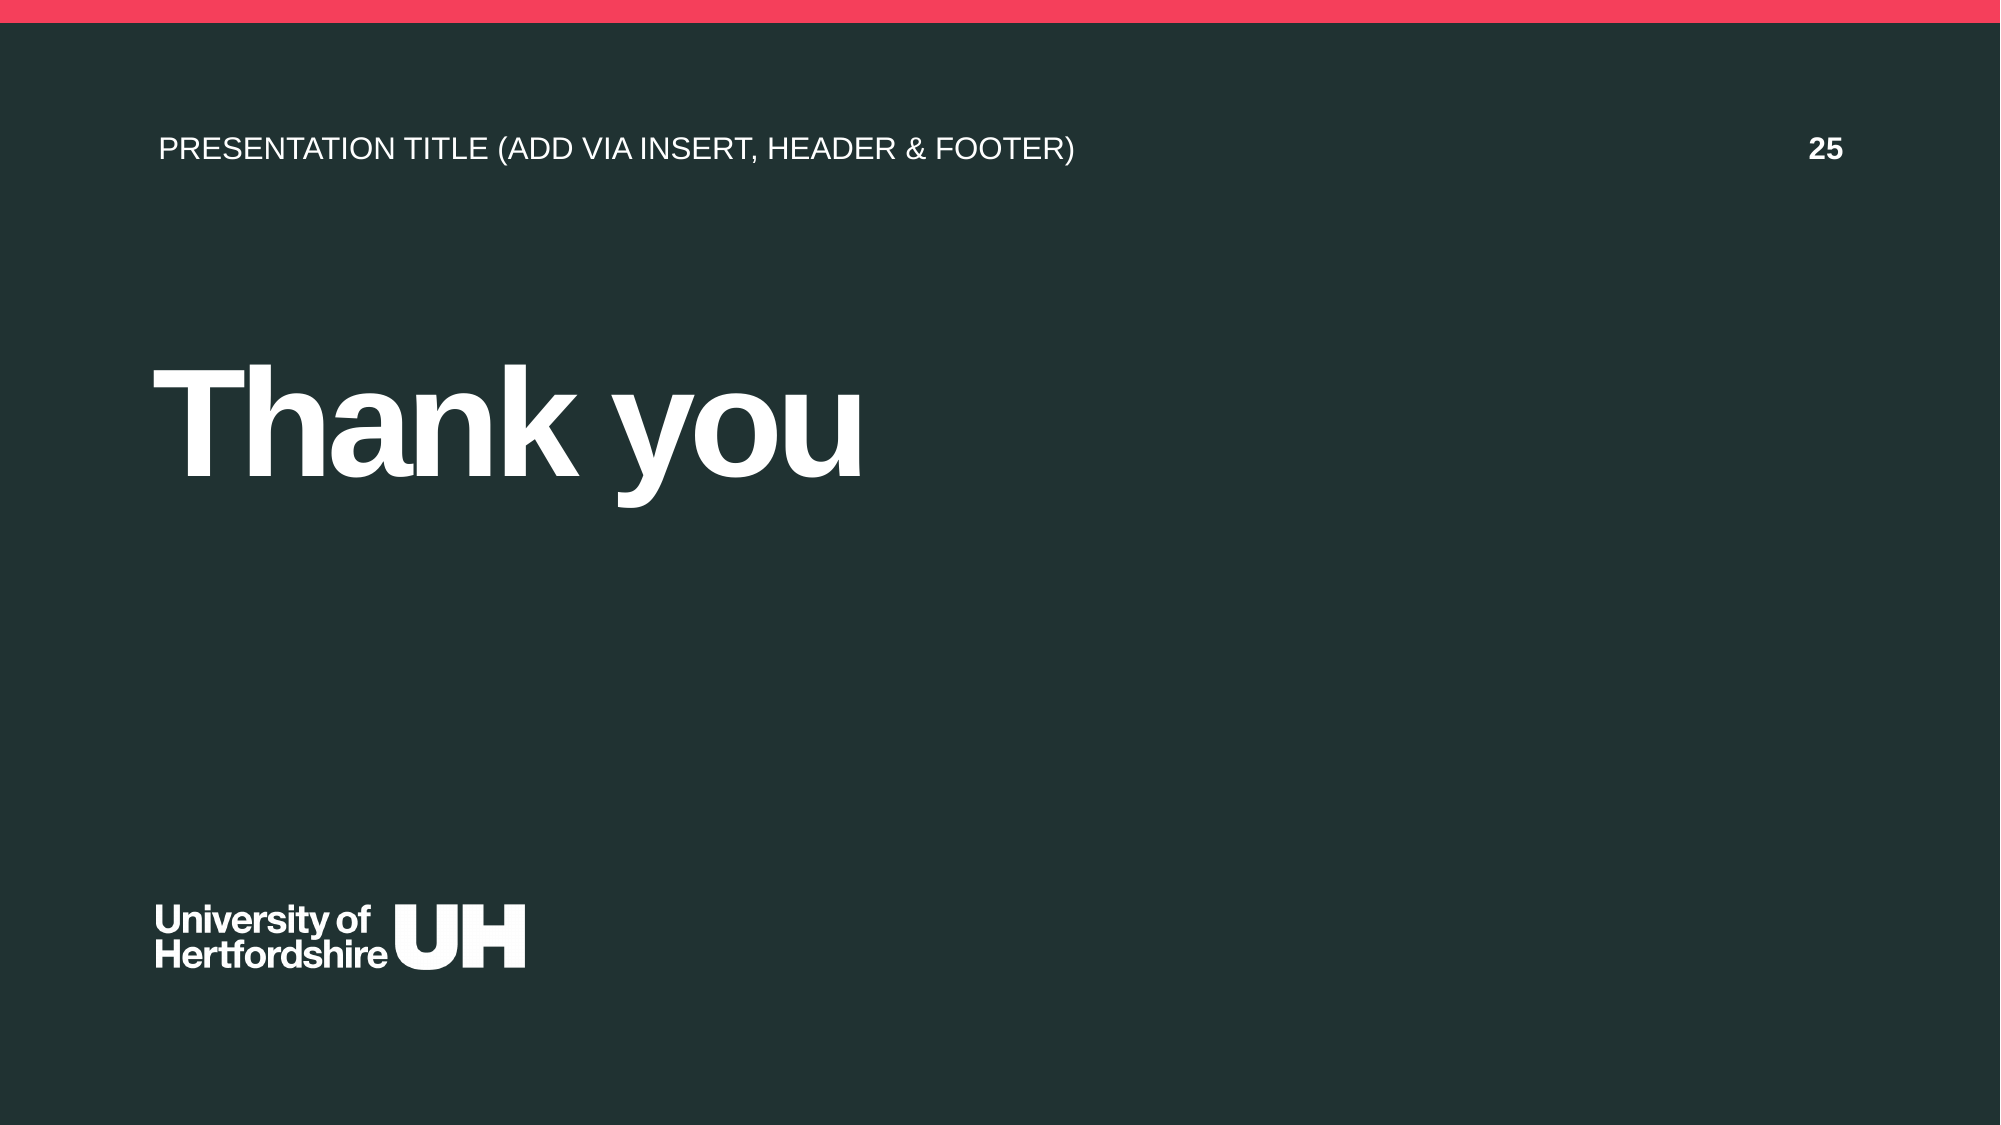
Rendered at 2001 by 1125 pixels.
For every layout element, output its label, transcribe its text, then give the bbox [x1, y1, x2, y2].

slide_number 25 [1741, 127, 1844, 166]
picture [156, 904, 525, 970]
title Thank you [152, 322, 2000, 495]
footer PRESENTATION TITLE (ADD VIA INSERT, HEADER & FOOTER) [158, 127, 1336, 166]
